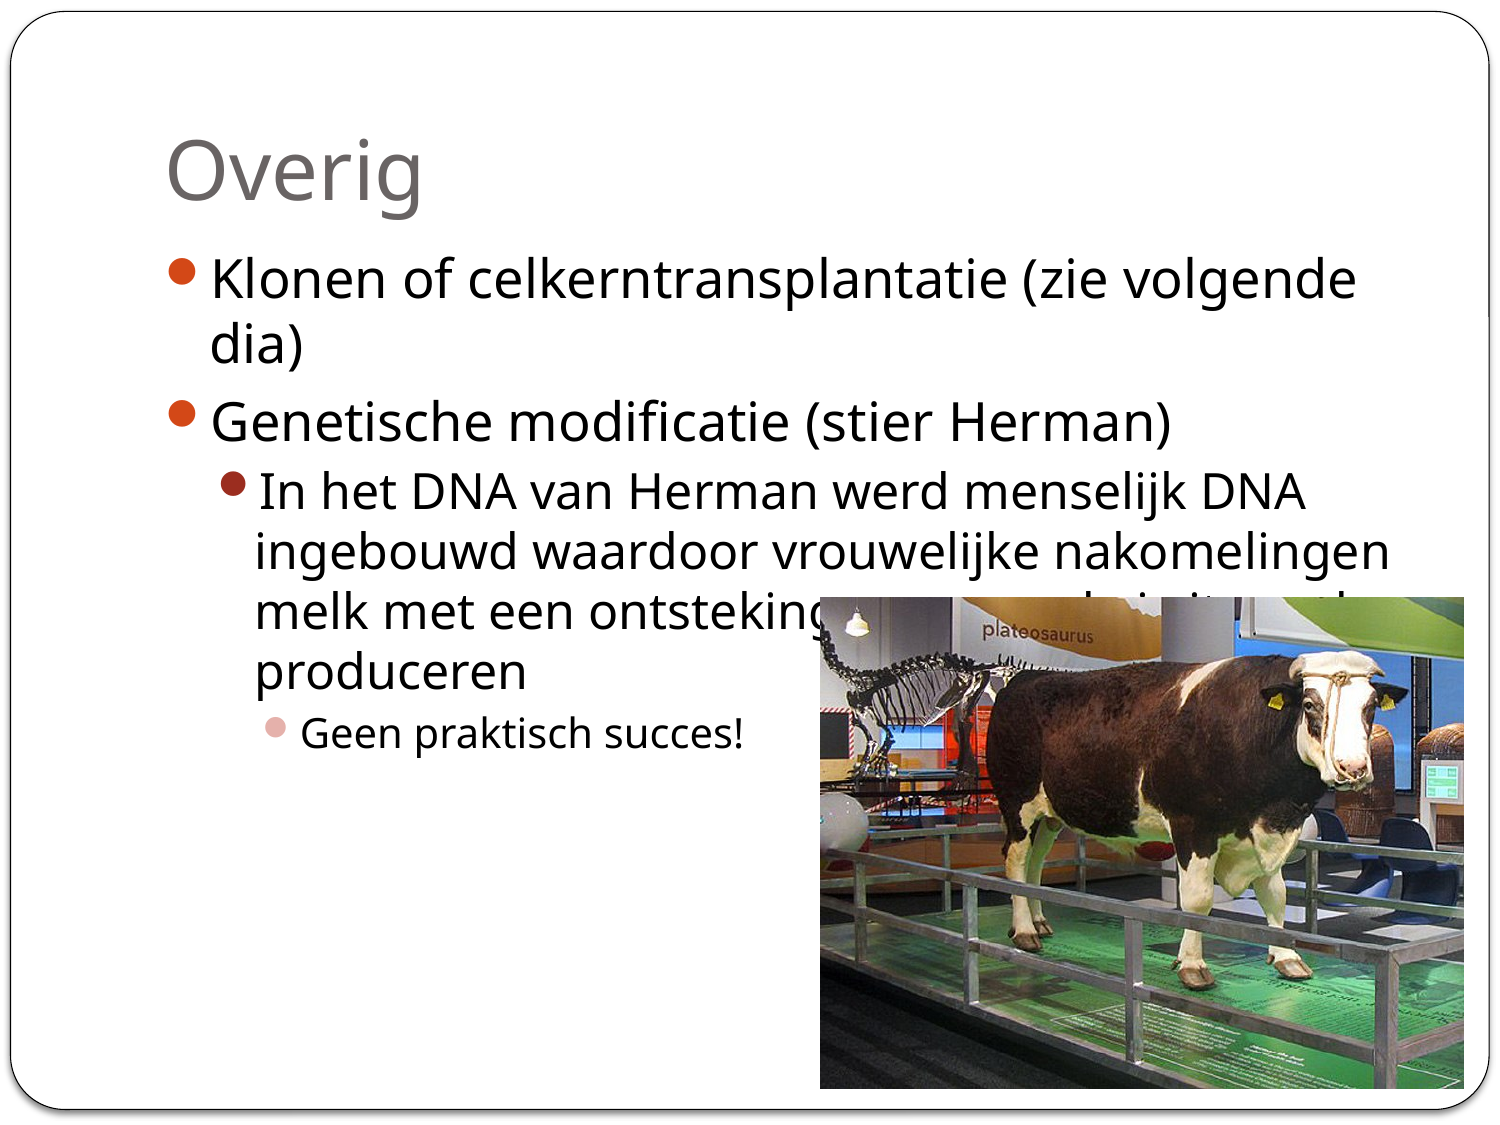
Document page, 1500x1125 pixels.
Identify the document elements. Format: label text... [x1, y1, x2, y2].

list Klonen of celkerntransplantatie (zie volgende dia) Genetische modificatie (stier Herman) In het DNA van Herman werd menselijk DNA ingebouwd waardoor vrouwelijke nakomelingen melk met een ontstekingsremmend eiwit zouden produceren Geen praktisch succes! [150, 237, 1425, 988]
title Overig [150, 45, 1425, 233]
picture [820, 597, 1464, 1089]
